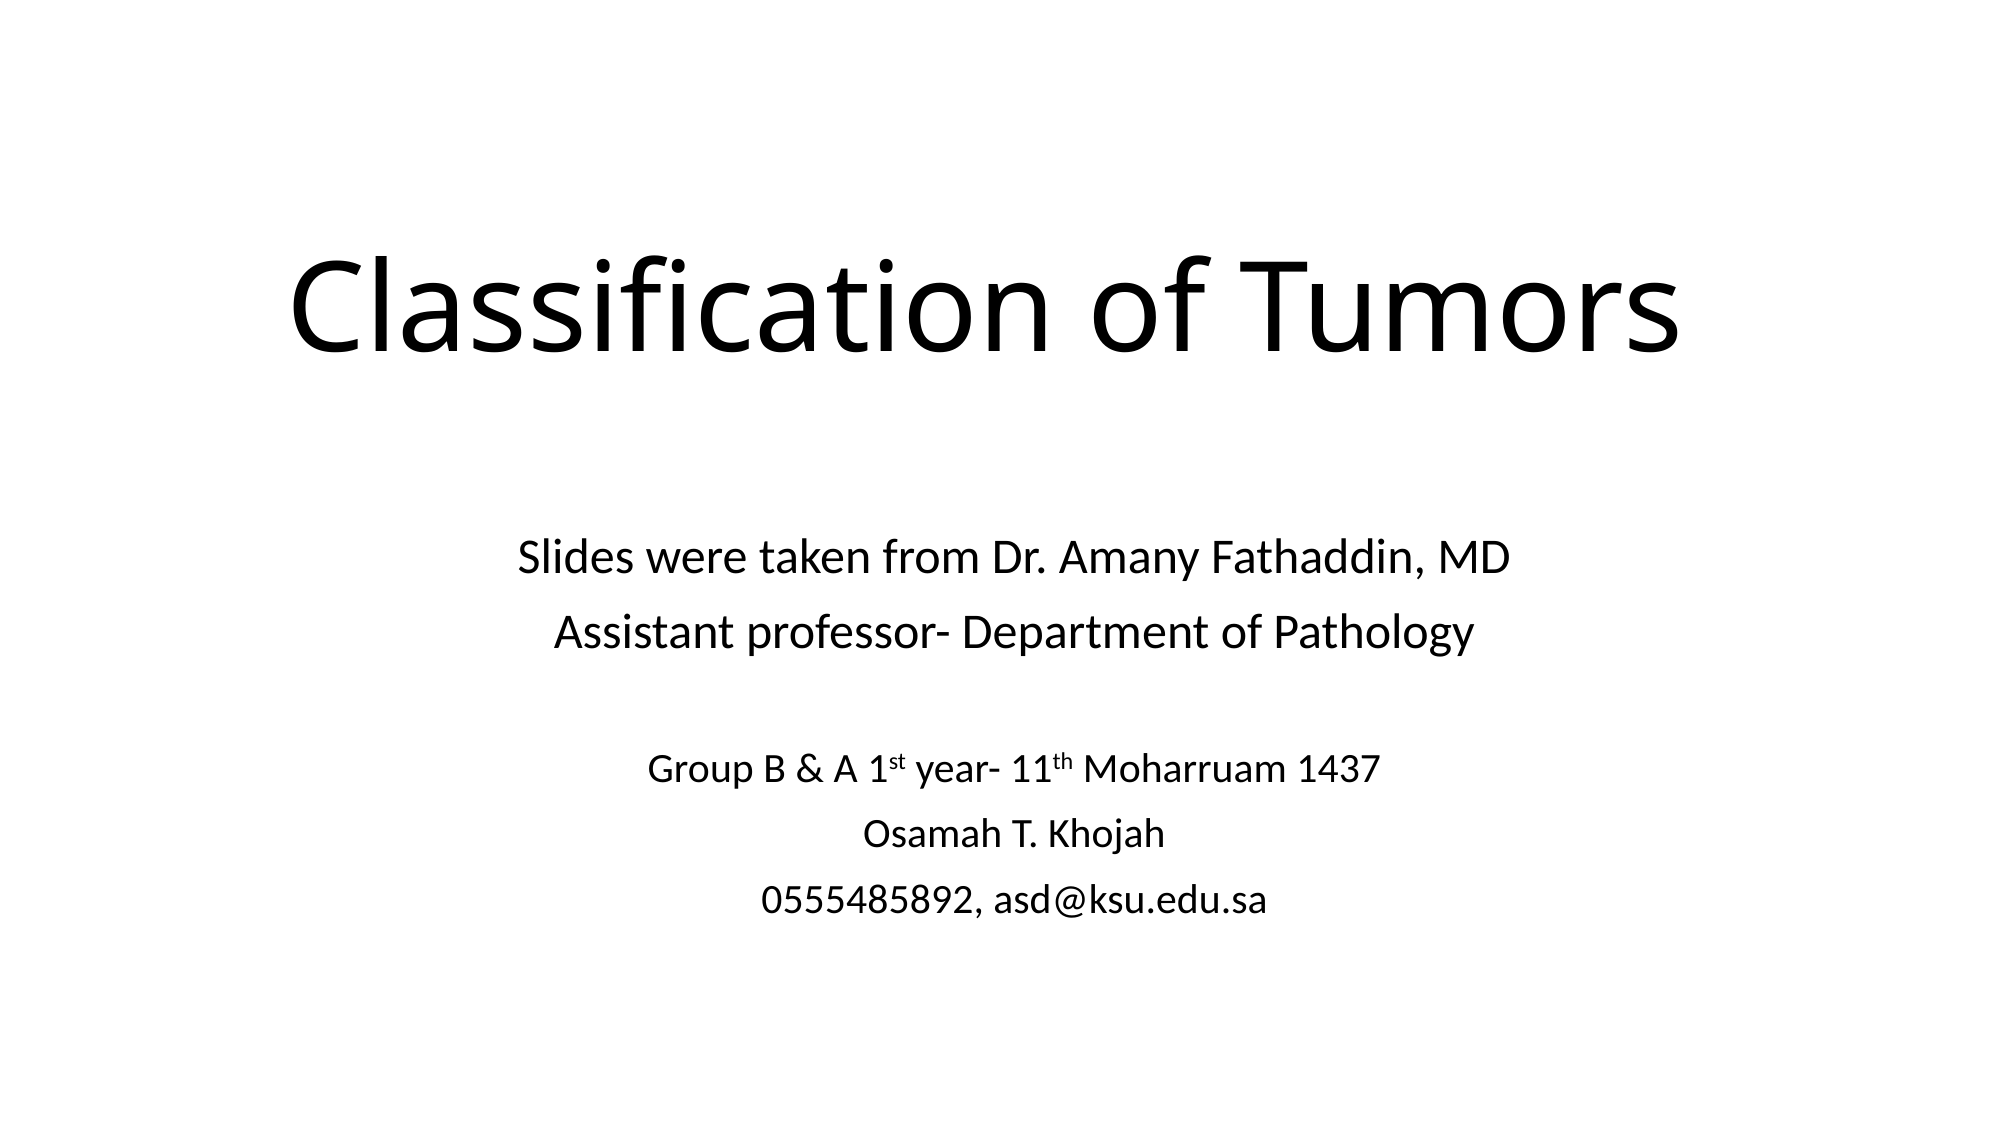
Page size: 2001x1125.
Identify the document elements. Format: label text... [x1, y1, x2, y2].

subtitle Slides were taken from Dr. Amany Fathaddin, MD Assistant professor- Department of Pathology Group B & A 1st year- 11th Moharruam 1437 Osamah T. Khojah 0555485892, asd@ksu.edu.sa [264, 522, 1765, 961]
title Classification of Tumors [235, 183, 1736, 387]
